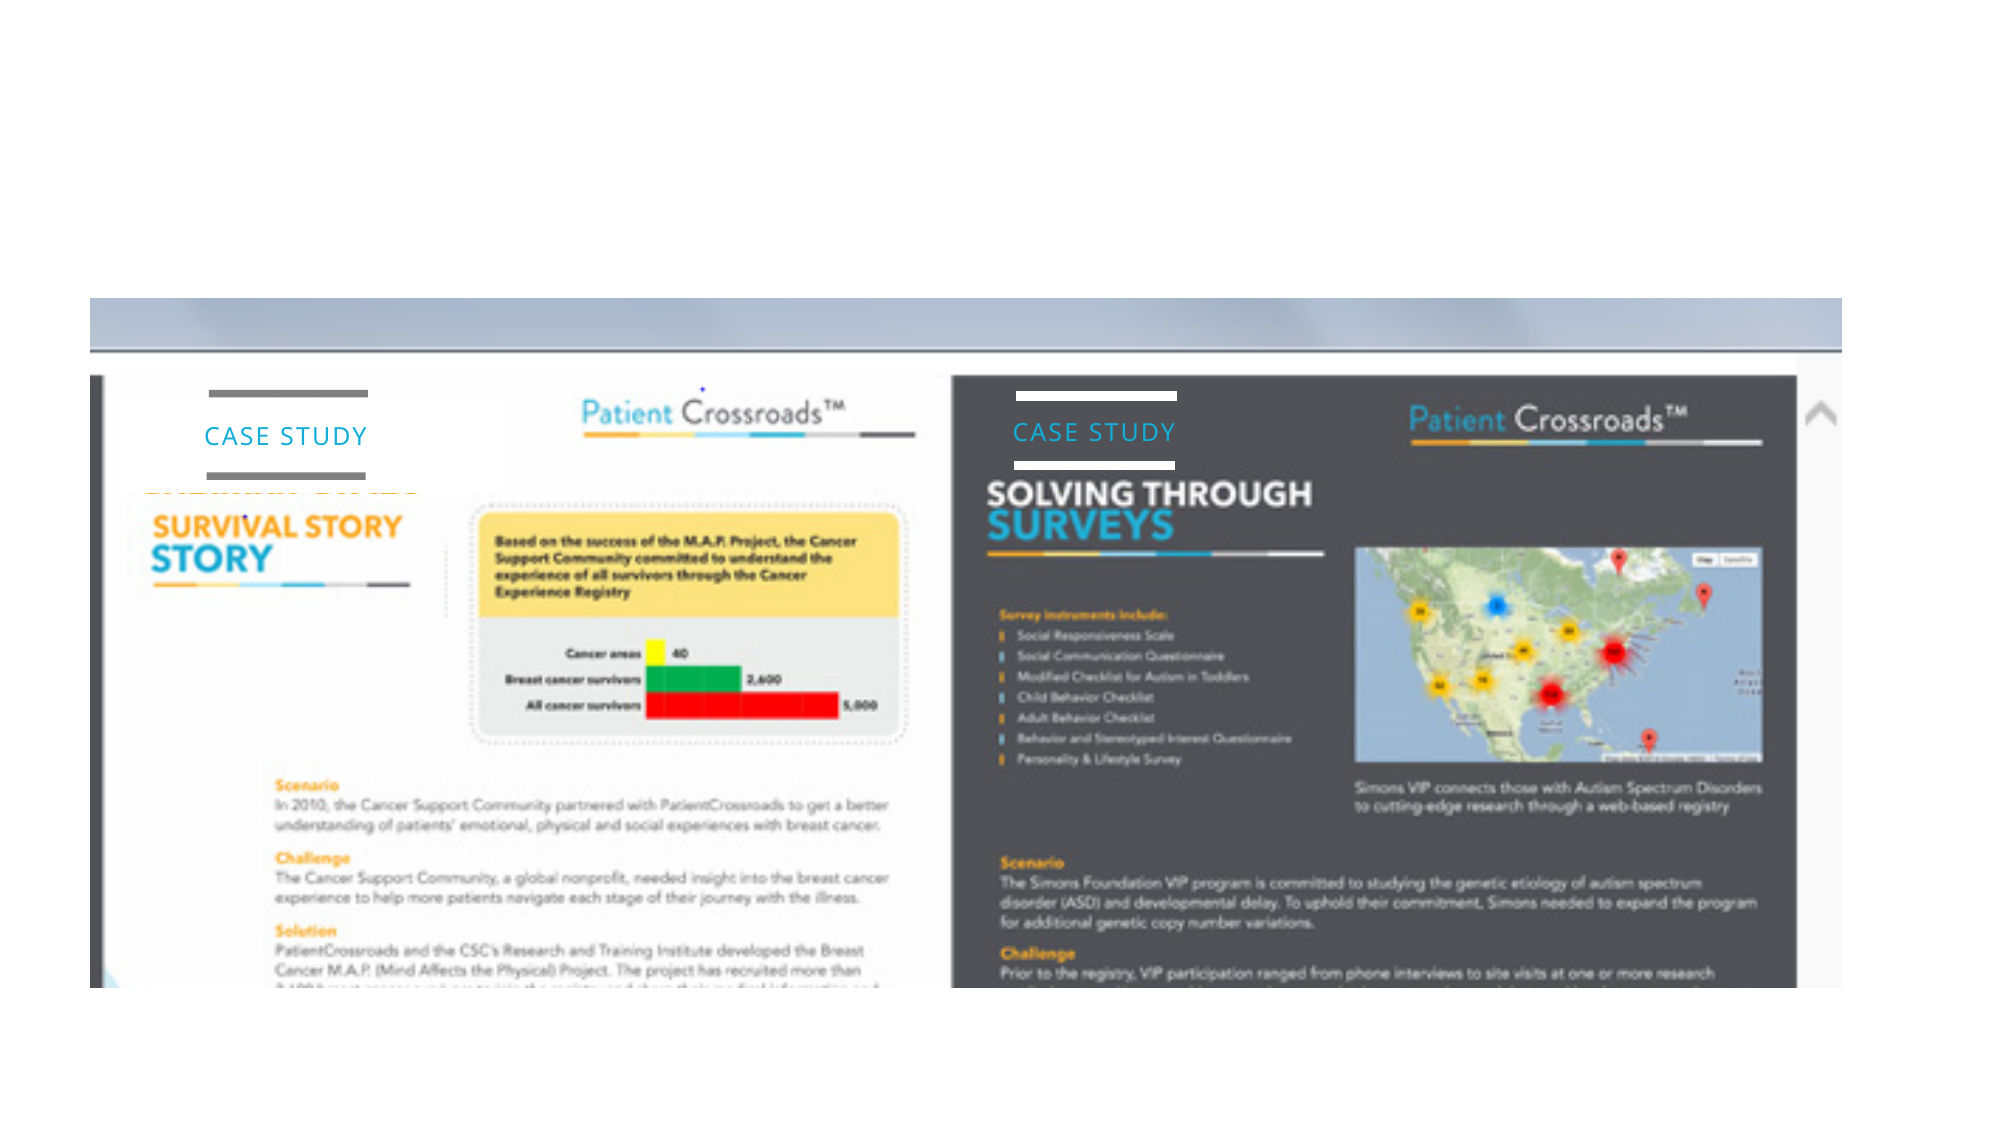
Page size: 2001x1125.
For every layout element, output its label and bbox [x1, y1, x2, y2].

text_box [89, 297, 1843, 989]
